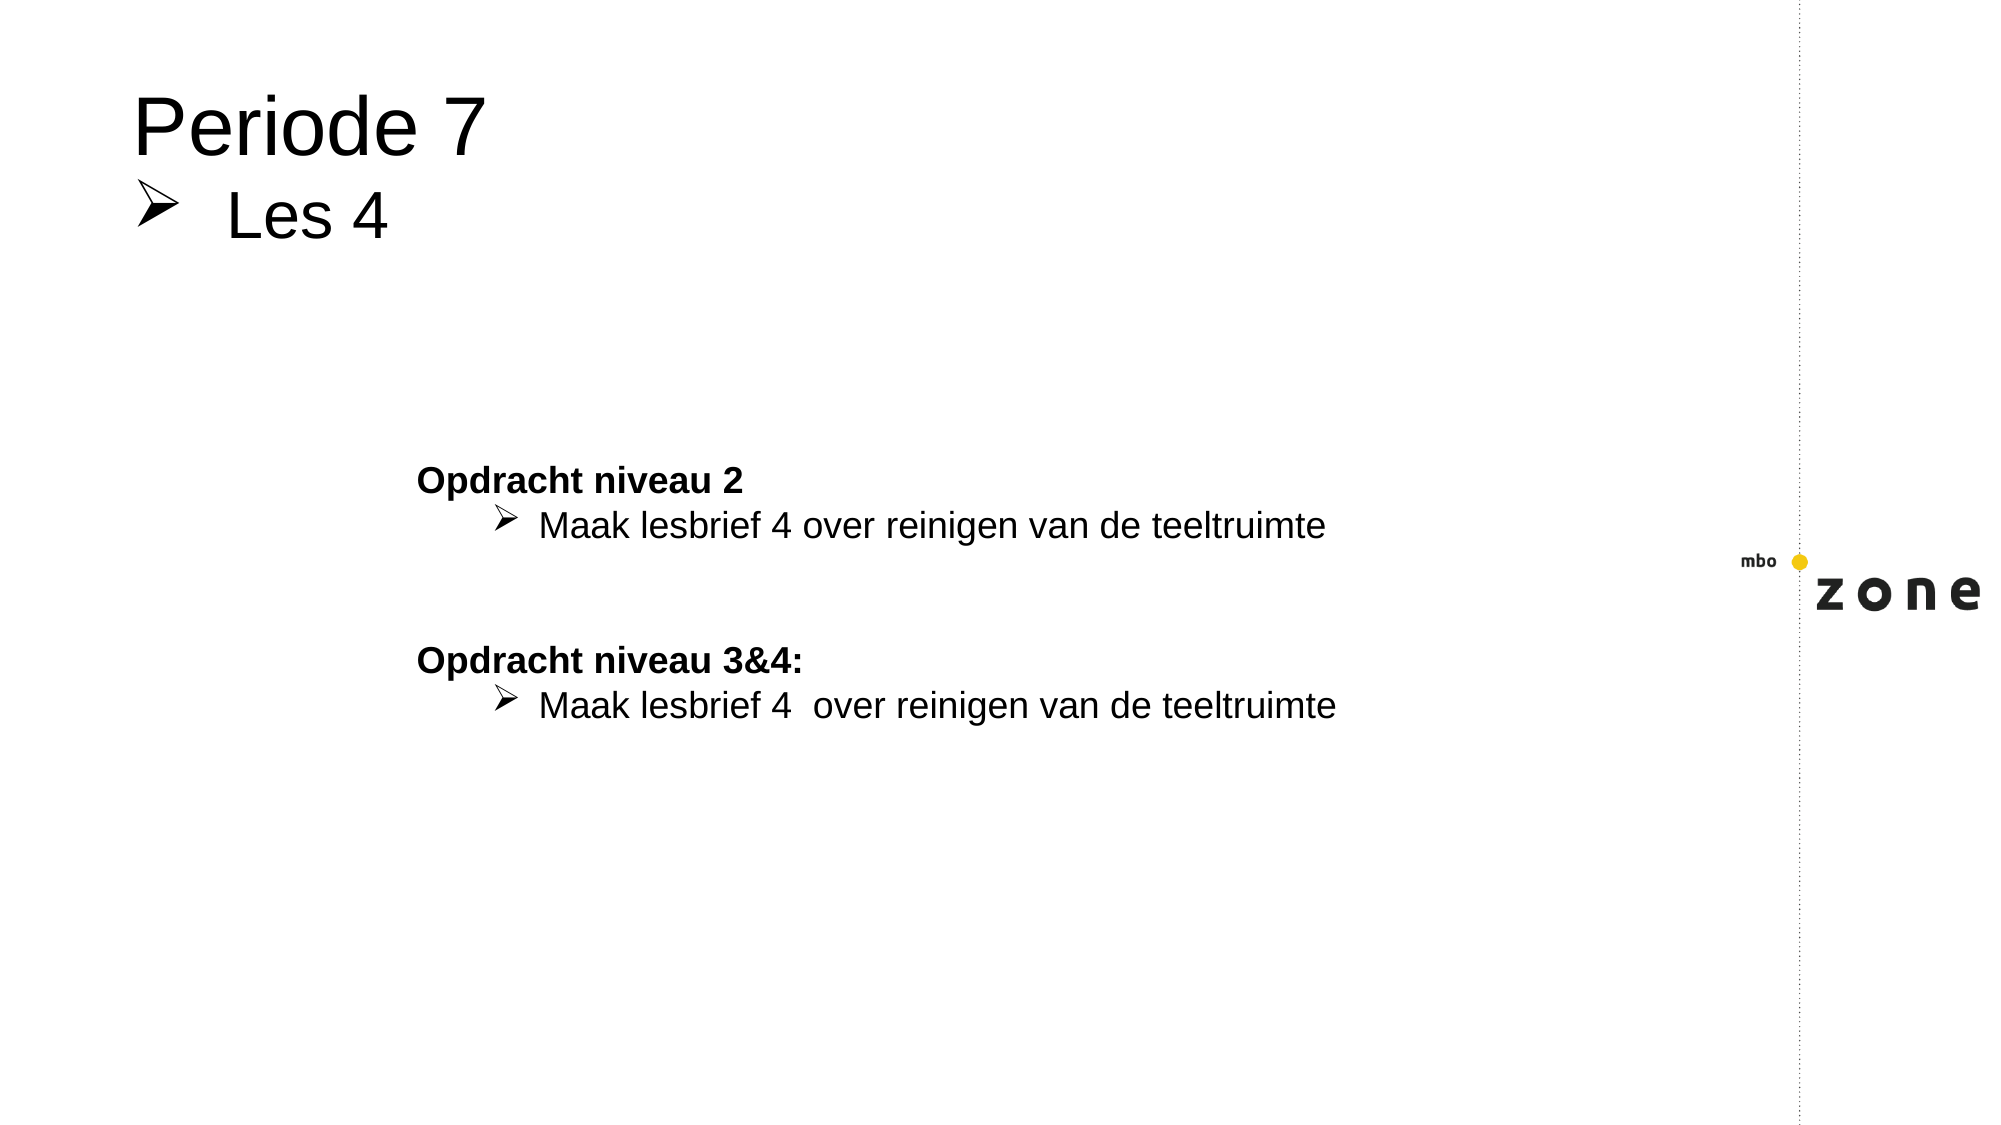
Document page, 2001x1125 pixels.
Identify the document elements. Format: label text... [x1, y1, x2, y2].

text_box Periode 7 Les 4 [117, 64, 528, 259]
picture [1596, 0, 2001, 1125]
text_box Opdracht niveau 2 Maak lesbrief 4 over reinigen van de teeltruimte Opdracht niveau 3&4: Maak lesbrief 4 over reinigen van de teeltruimte [383, 448, 1485, 733]
